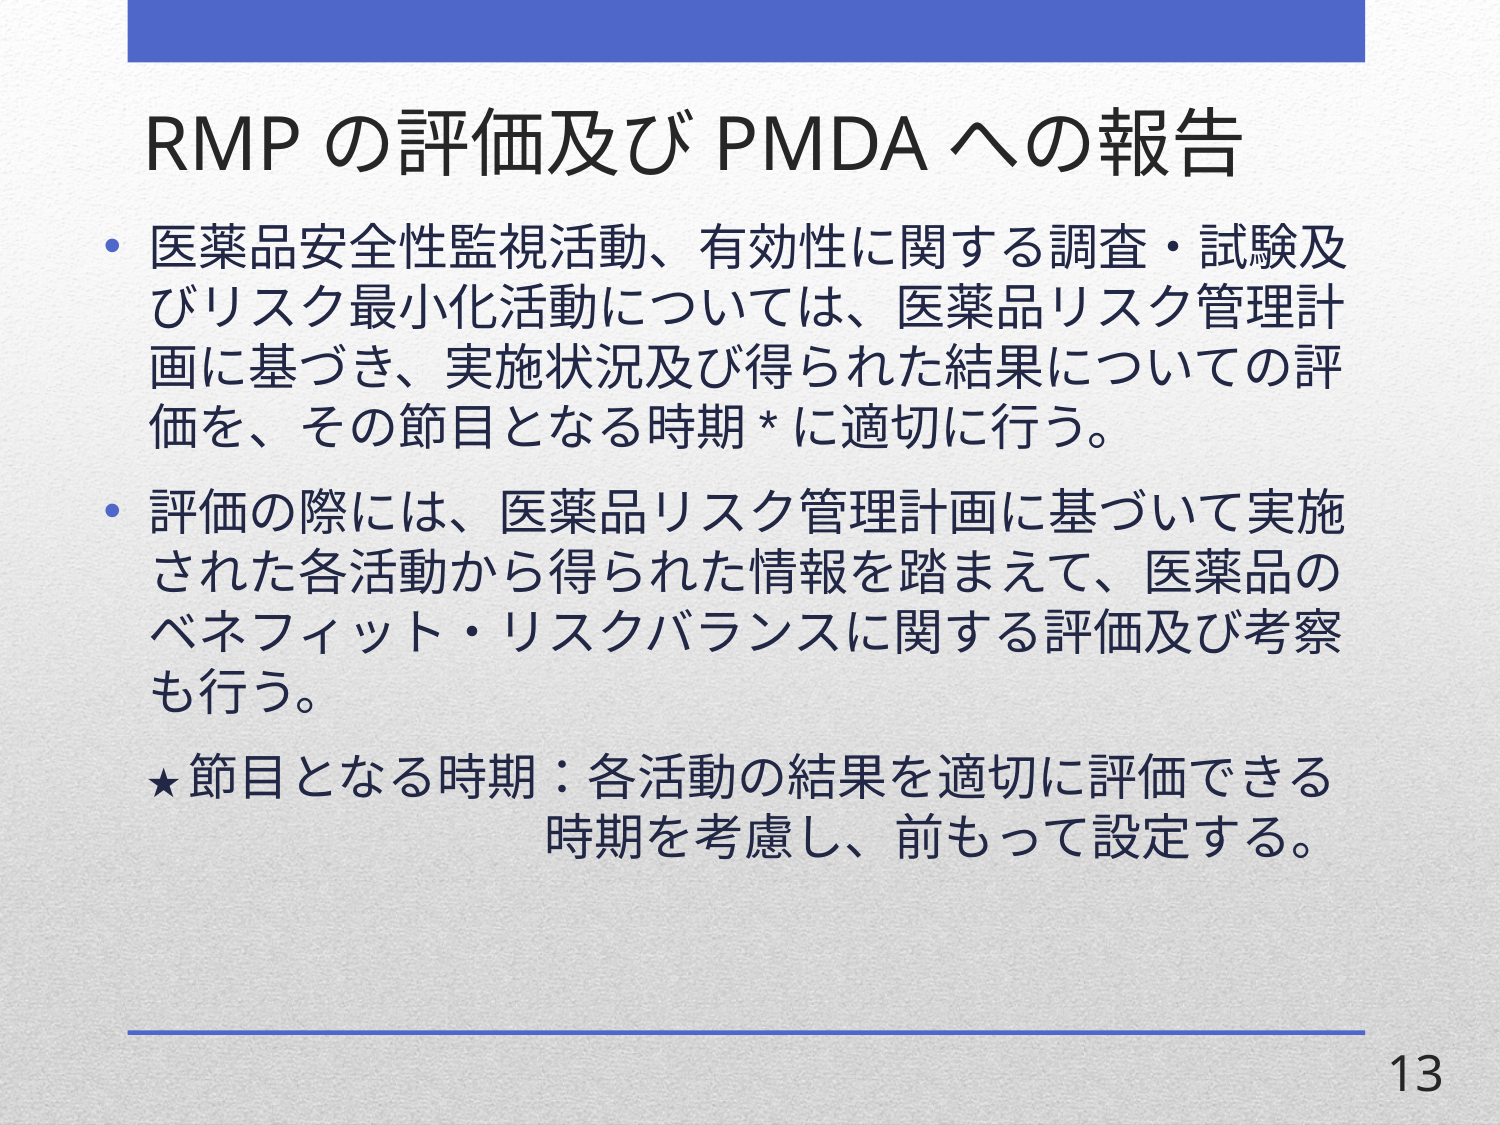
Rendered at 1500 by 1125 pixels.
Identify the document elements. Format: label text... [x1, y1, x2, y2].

slide_number 13 [1333, 1046, 1459, 1106]
title RMPの評価及びPMDAへの報告 [127, 62, 1365, 194]
list 医薬品安全性監視活動、有効性に関する調査・試験及びリスク最小化活動については、医薬品リスク管理計画に基づき、実施状況及び得られた結果についての評価を、その節目となる時期*に適切に行う。 評価の際には、医薬品リスク管理計画に基づいて実施された各活動から得られた情報を踏まえて、医薬品のベネフィット・リスクバランスに関する評価及び考察も行う。 ★節目となる時期：各活動の結果を適切に評価できる時期を考慮し、前もって設定する。 [88, 208, 1400, 1035]
